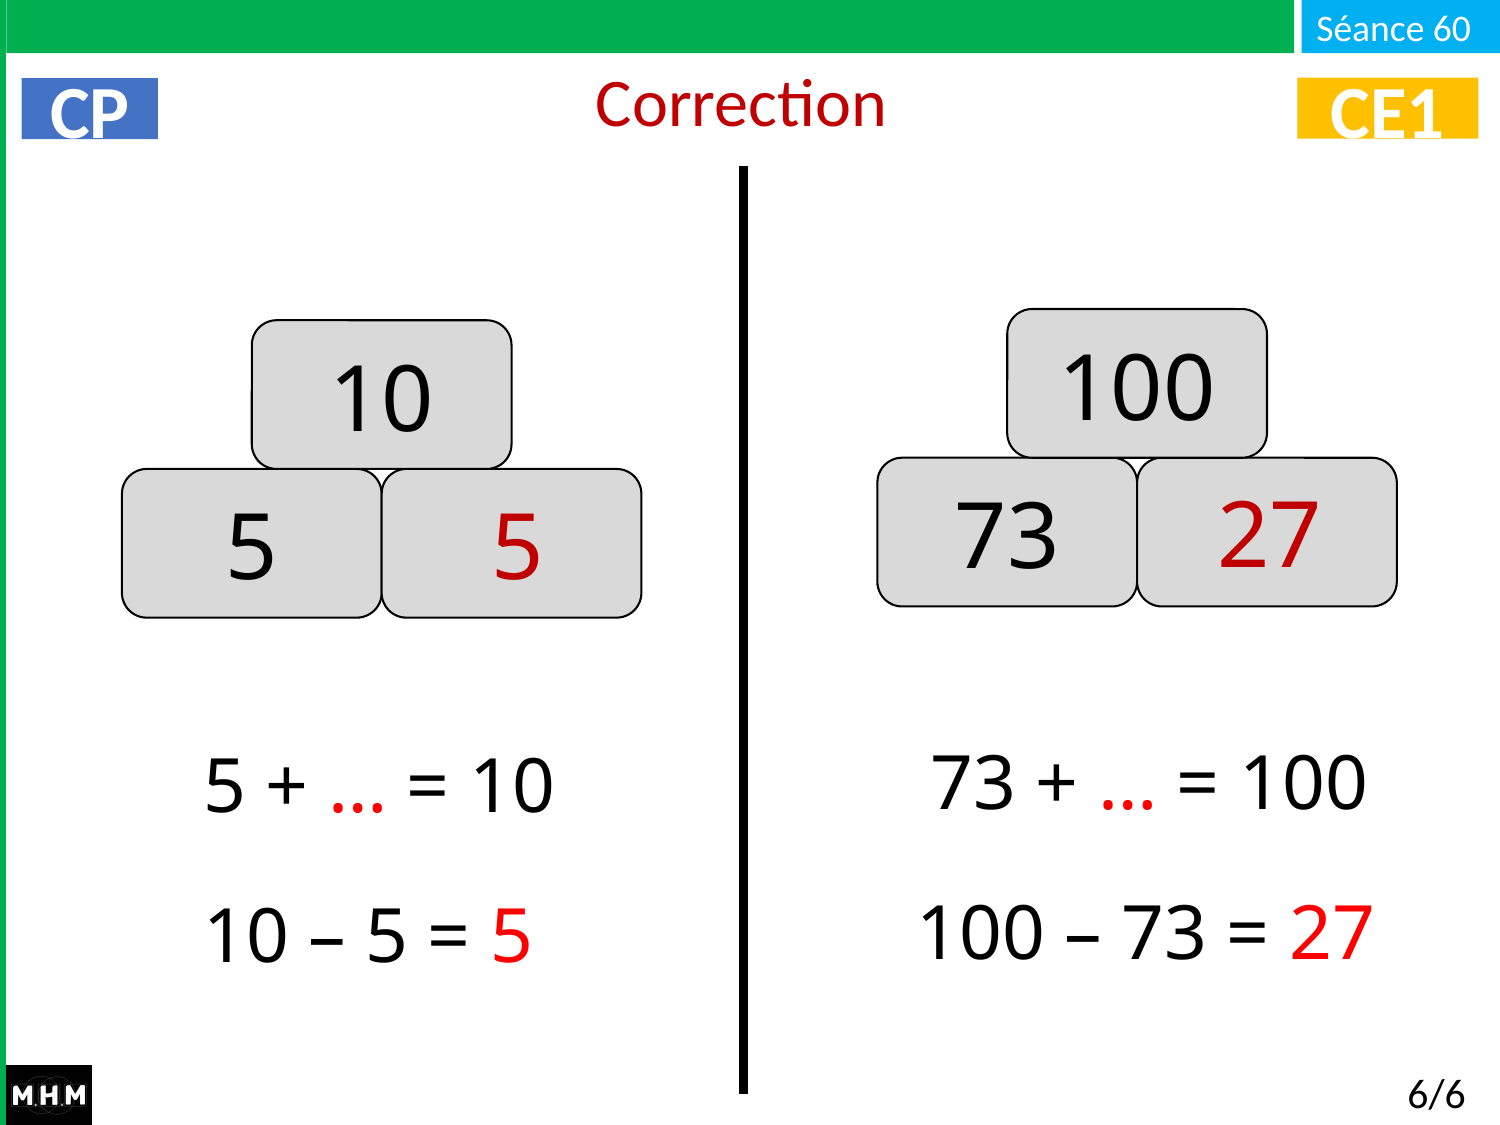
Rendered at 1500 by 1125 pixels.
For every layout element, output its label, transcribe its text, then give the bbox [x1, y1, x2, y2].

text_box 5 [476, 480, 547, 605]
text_box [380, 467, 643, 619]
title Correction [580, 60, 1500, 149]
text_box 100 – 73 = 27 [901, 877, 1416, 982]
text_box 5 + … = 10 [188, 730, 629, 835]
text_box 10 – 5 = 5 [188, 880, 570, 985]
list 6/6 [1373, 1064, 1500, 1125]
text_box CE1 [1296, 77, 1479, 140]
text_box 100 [1006, 307, 1269, 459]
text_box 5 [120, 467, 382, 619]
text_box 27 [1202, 468, 1360, 594]
picture [6, 1065, 92, 1125]
text_box CP [21, 77, 159, 140]
text_box 73 + … = 100 [915, 727, 1430, 832]
text_box 73 [876, 456, 1137, 608]
text_box [1136, 456, 1398, 608]
text_box 10 [250, 319, 513, 470]
